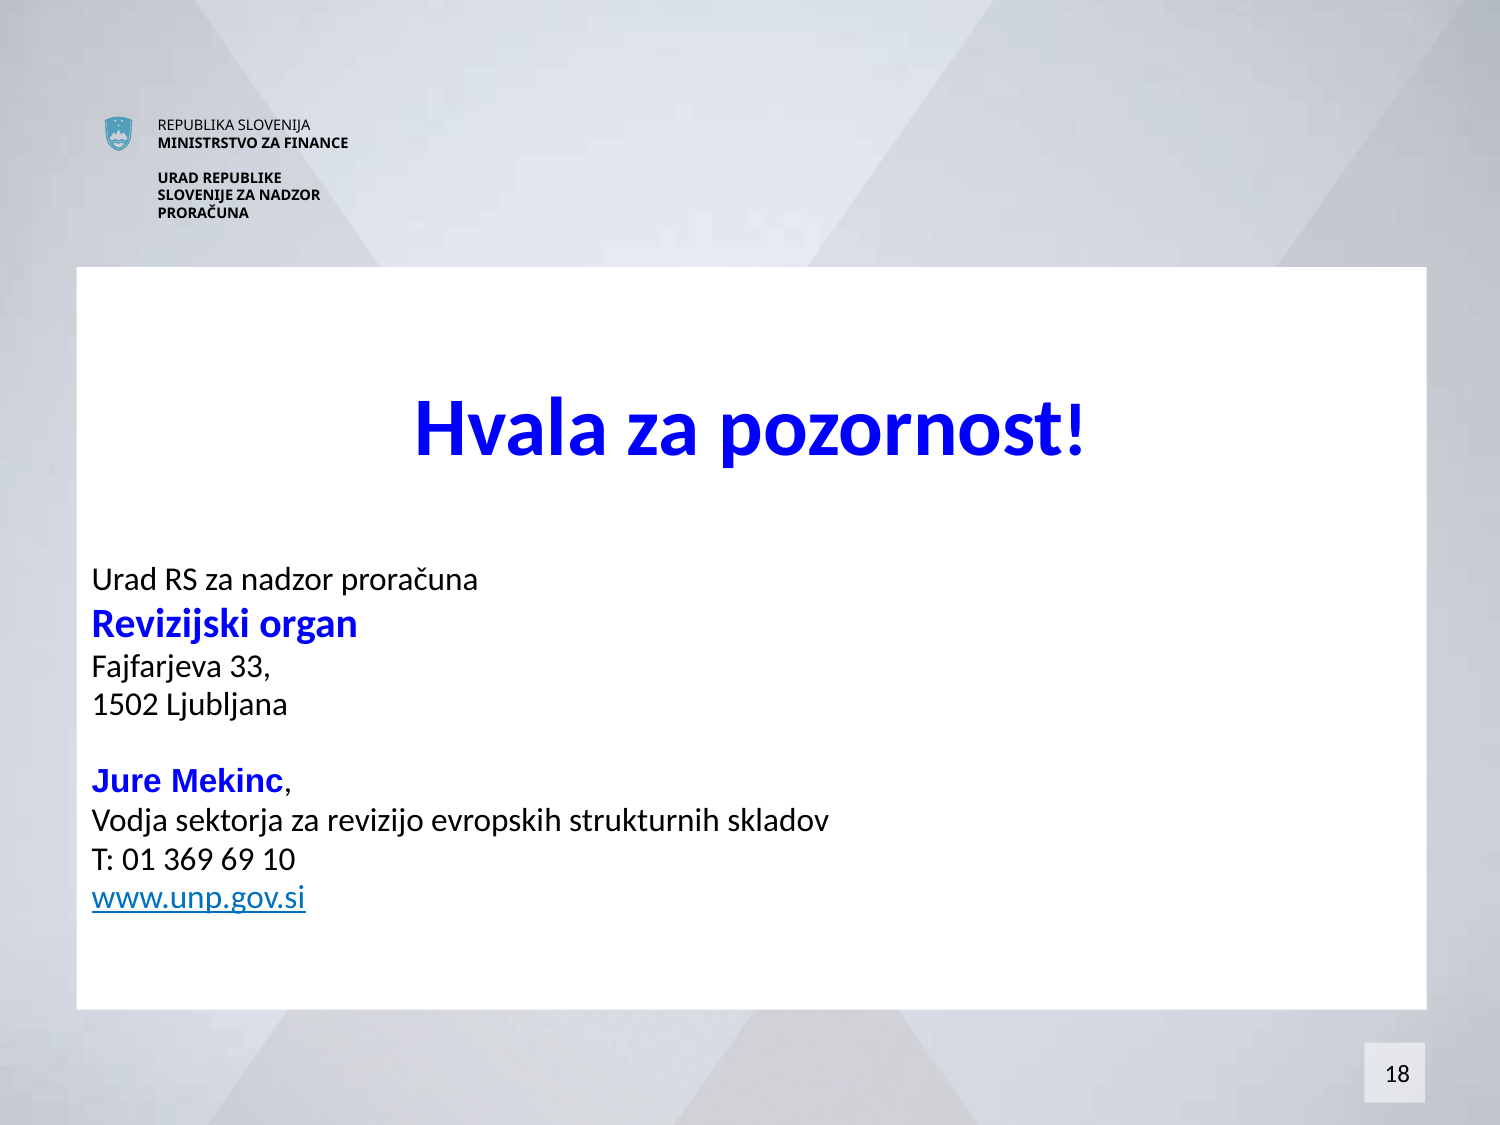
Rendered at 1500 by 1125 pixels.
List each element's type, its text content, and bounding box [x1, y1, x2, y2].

slide_number 18 [1364, 1042, 1426, 1103]
list Hvala za pozornost! Urad RS za nadzor proračuna Revizijski organ Fajfarjeva 33, 1502 Ljubljana Jure Mekinc, Vodja sektorja za revizijo evropskih strukturnih skladov T: 01 369 69 10 www.unp.gov.si [76, 267, 1427, 1010]
picture [0, 0, 1500, 1125]
